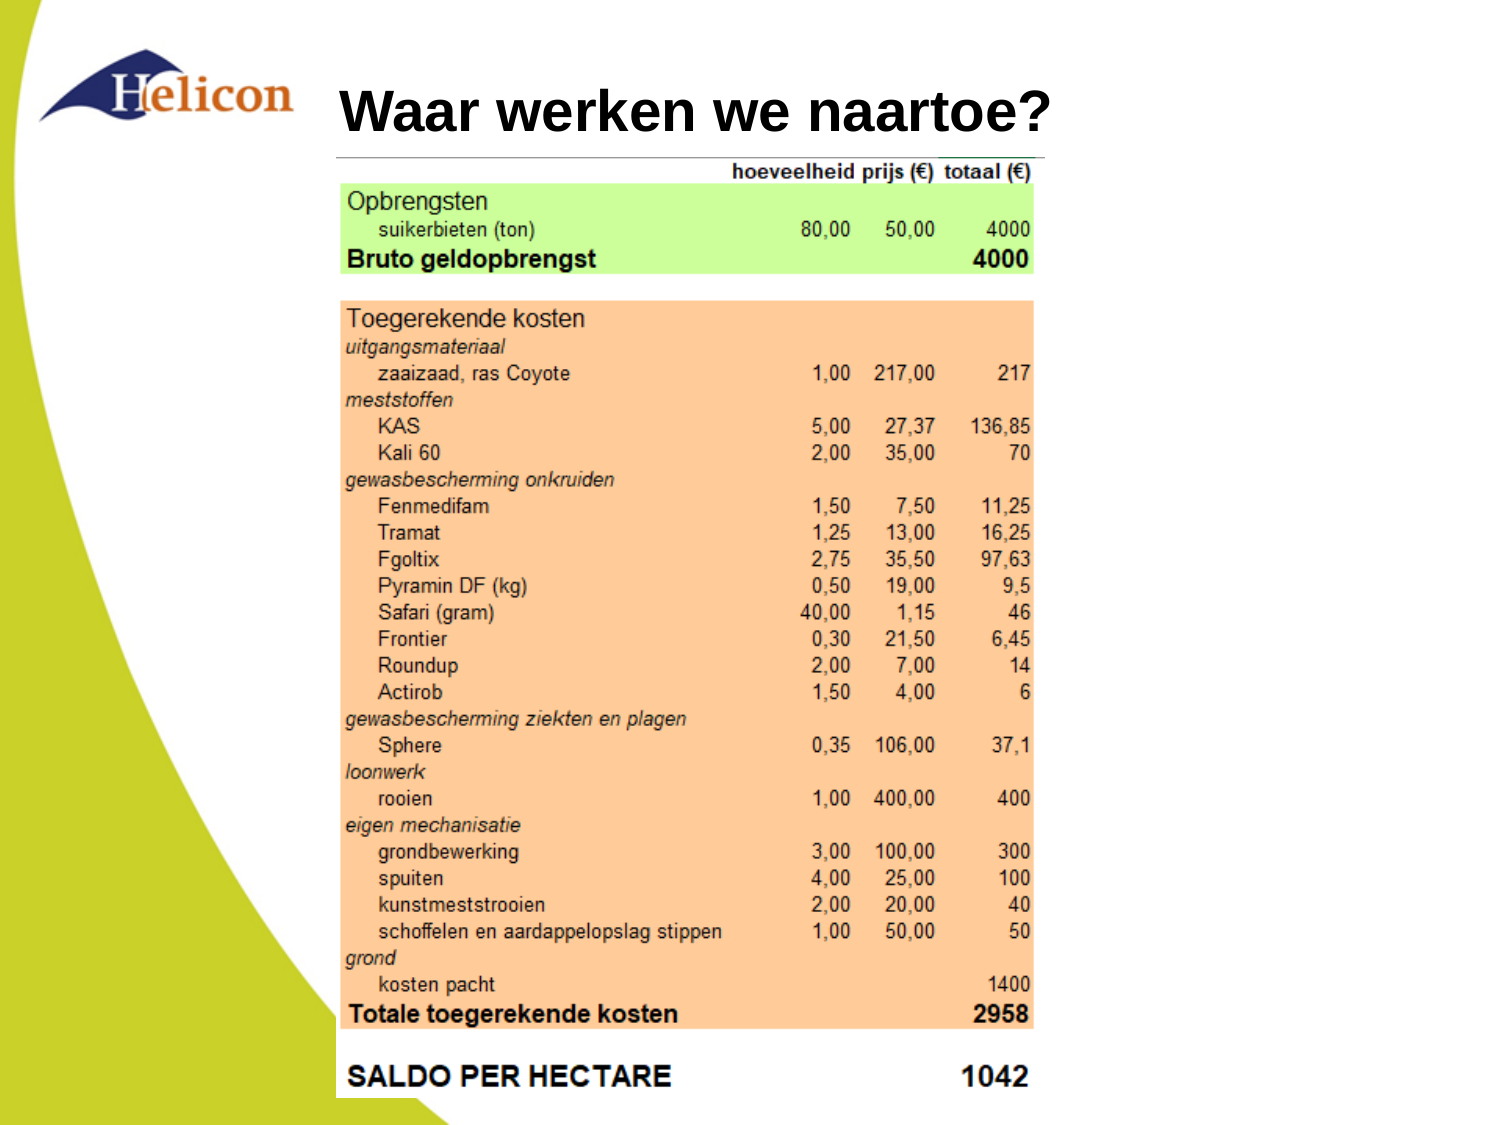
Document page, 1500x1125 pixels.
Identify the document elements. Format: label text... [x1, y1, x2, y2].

title Waar werken we naartoe? [324, 54, 1415, 161]
picture [0, 0, 1500, 1125]
